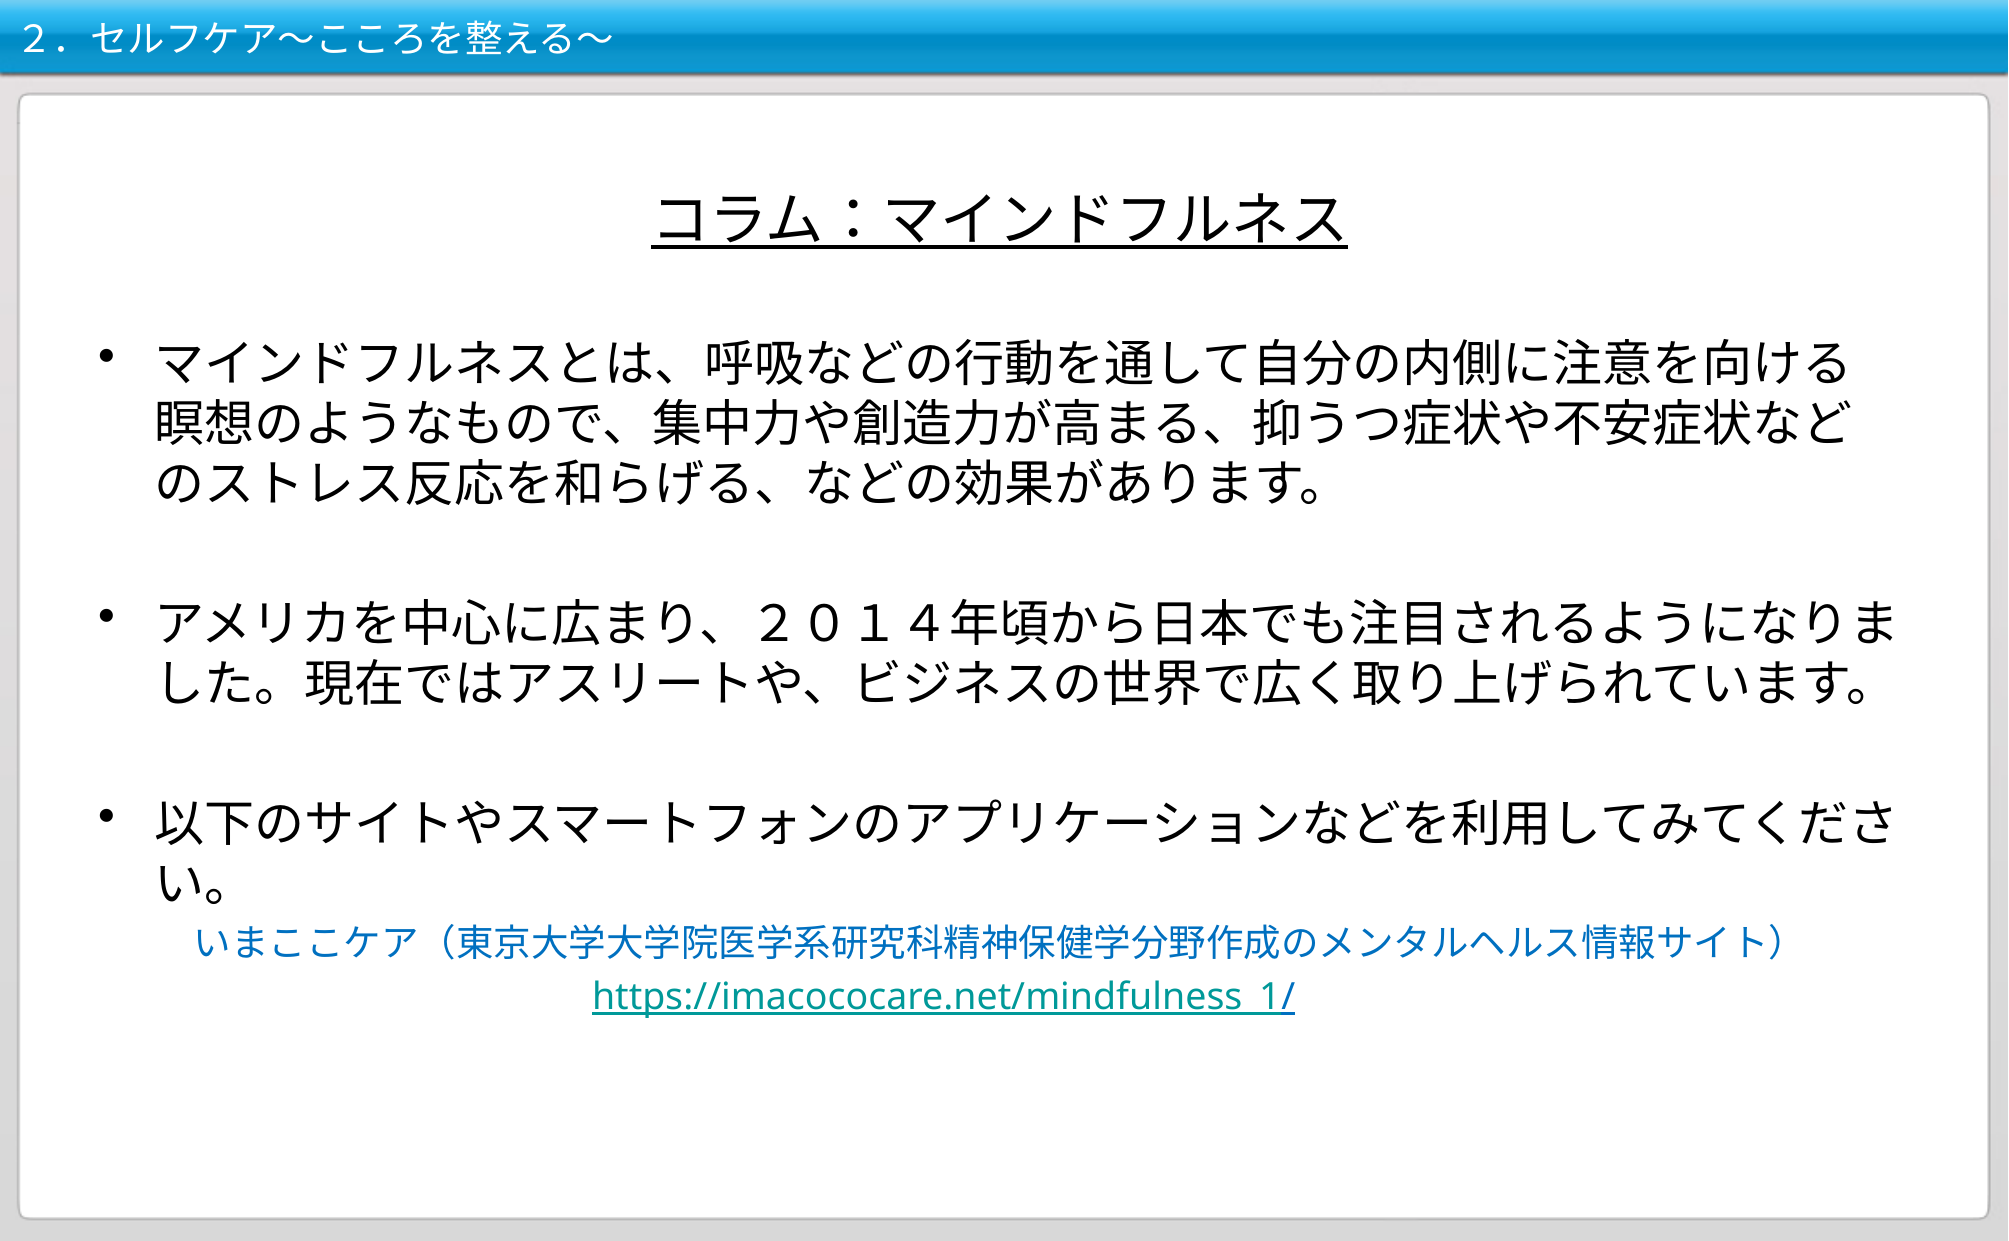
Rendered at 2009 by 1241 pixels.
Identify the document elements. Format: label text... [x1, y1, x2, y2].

list コラム：マインドフルネス マインドフルネスとは、呼吸などの行動を通して自分の内側に注意を向ける瞑想のようなもので、集中力や創造力が高まる、抑うつ症状や不安症状などのストレス反応を和らげる、などの効果があります。 アメリカを中心に広まり、２０１４年頃から日本でも注目されるようになりました。現在ではアスリートや、ビジネスの世界で広く取り上げられています。 以下のサイトやスマートフォンのアプリケーションなどを利用してみてください。 いまここケア（東京大学大学院医学系研究科精神保健学分野作成のメンタルヘルス情報サイト） https://imacococare.net/mindfulness_1/ [39, 122, 1961, 1187]
picture [0, 76, 2008, 1241]
title ２．セルフケア～こころを整える～ [0, 0, 2008, 76]
